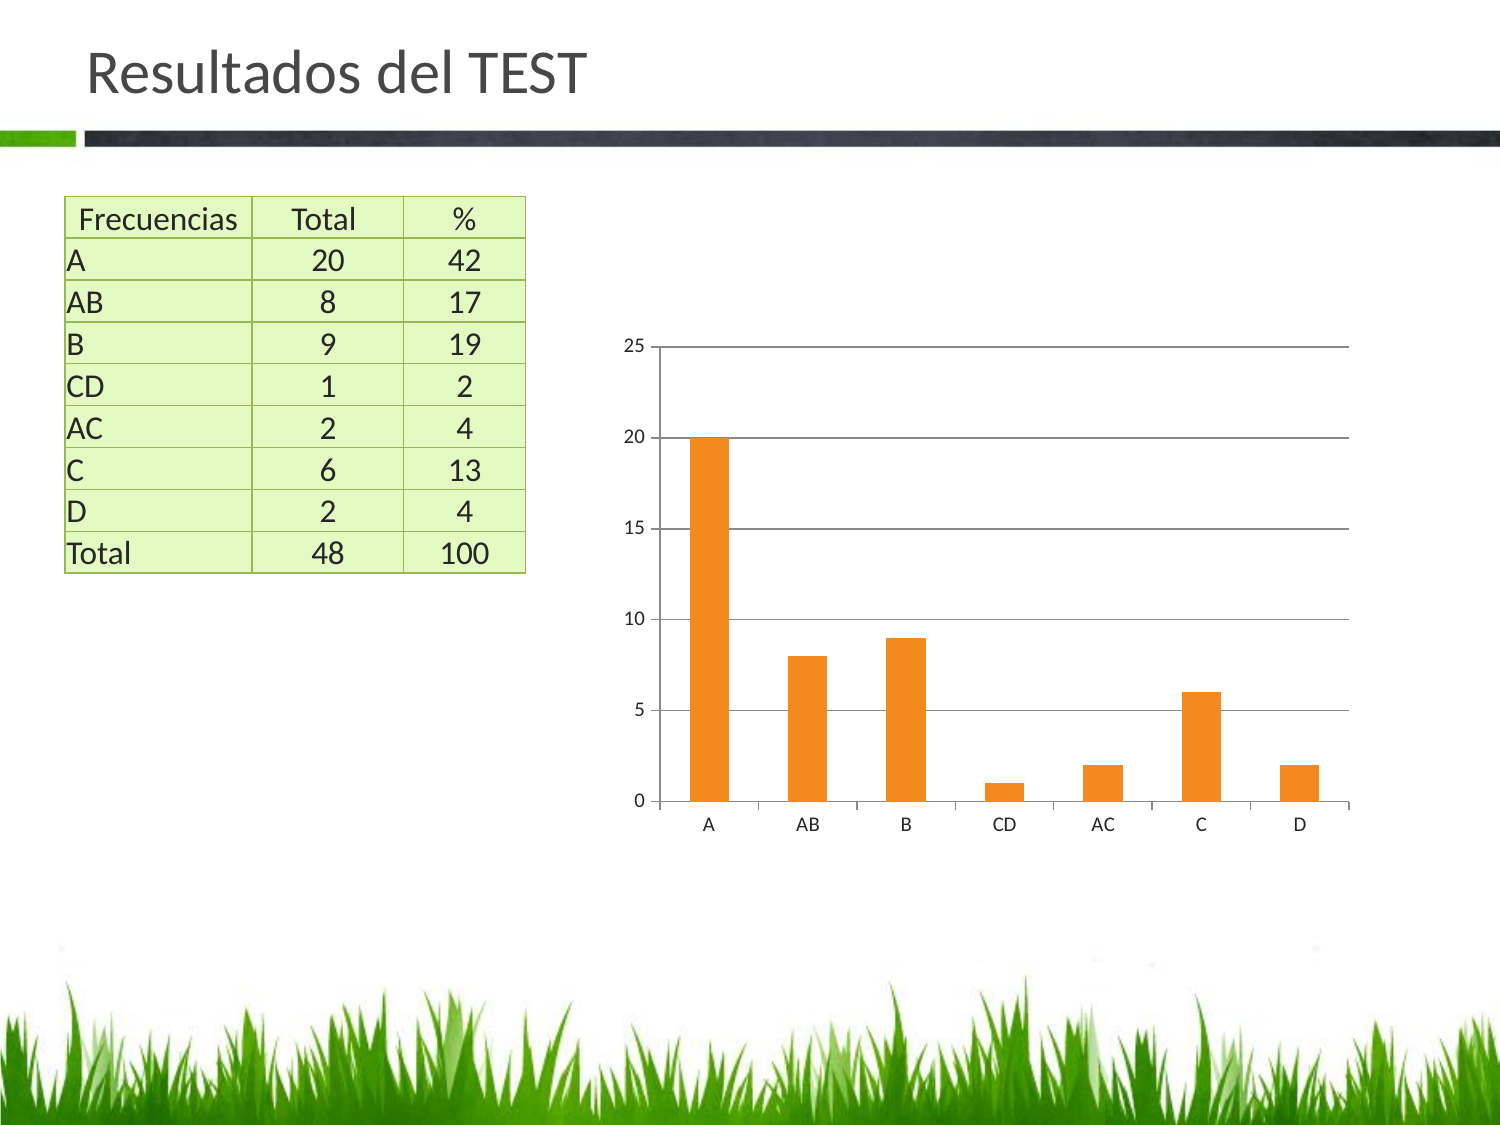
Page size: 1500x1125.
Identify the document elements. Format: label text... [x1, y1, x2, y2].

table_header Frecuencias [66, 197, 251, 237]
table_cell 9 [253, 323, 403, 363]
table_header % [404, 197, 525, 237]
table_cell 2 [404, 364, 525, 405]
table_cell A [66, 239, 251, 279]
title Resultados del TEST [71, 12, 1451, 126]
table_header Total [253, 197, 403, 237]
table_cell 1 [253, 364, 403, 405]
table_cell 17 [404, 281, 525, 321]
table_cell B [66, 323, 251, 363]
table_cell 48 [253, 532, 403, 572]
table_cell 19 [404, 323, 525, 363]
table_cell 4 [404, 406, 525, 447]
table_cell Total [66, 532, 251, 572]
table_cell CD [66, 364, 251, 405]
table_cell C [66, 448, 251, 489]
table_cell 2 [253, 406, 403, 447]
table_cell D [66, 490, 251, 531]
table_cell AB [66, 281, 251, 321]
table_cell 4 [404, 490, 525, 531]
table_cell 42 [404, 239, 525, 279]
table_cell 6 [253, 448, 403, 489]
chart [608, 325, 1365, 848]
picture [0, 0, 1500, 1125]
table_cell 20 [253, 239, 403, 279]
table_cell 13 [404, 448, 525, 489]
table_cell 2 [253, 490, 403, 531]
table_cell 100 [404, 532, 525, 572]
table_cell 8 [253, 281, 403, 321]
table_cell AC [66, 406, 251, 447]
